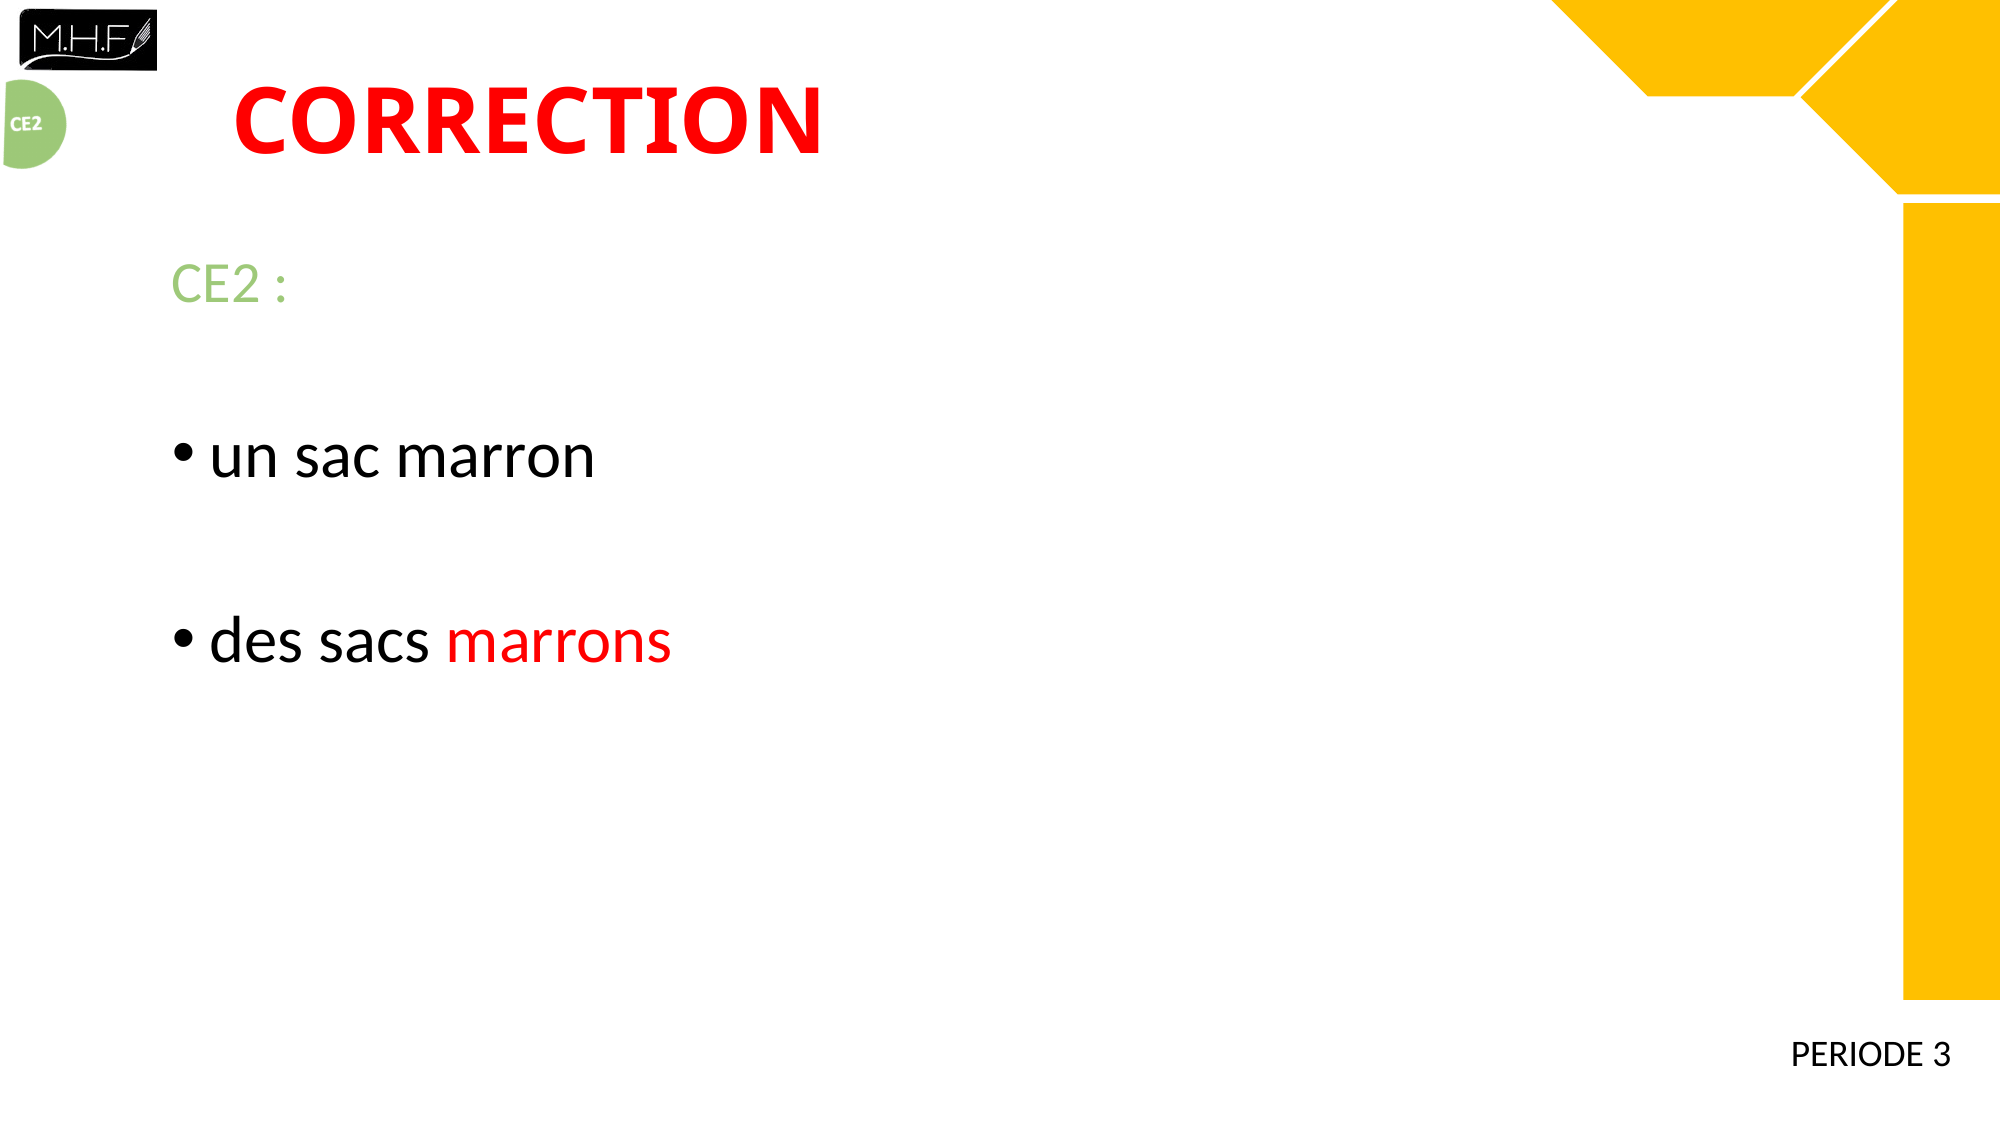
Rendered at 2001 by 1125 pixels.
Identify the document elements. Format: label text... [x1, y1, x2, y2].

text_box [1902, 202, 2000, 1001]
text_box PERIODE 3 [1362, 1021, 1967, 1125]
text_box [1549, 0, 1892, 98]
picture [0, 7, 157, 207]
text_box [1799, 0, 2000, 196]
title CORRECTION [216, 15, 1763, 233]
text_box CE2 : un sac marron des sacs marrons [156, 244, 979, 959]
